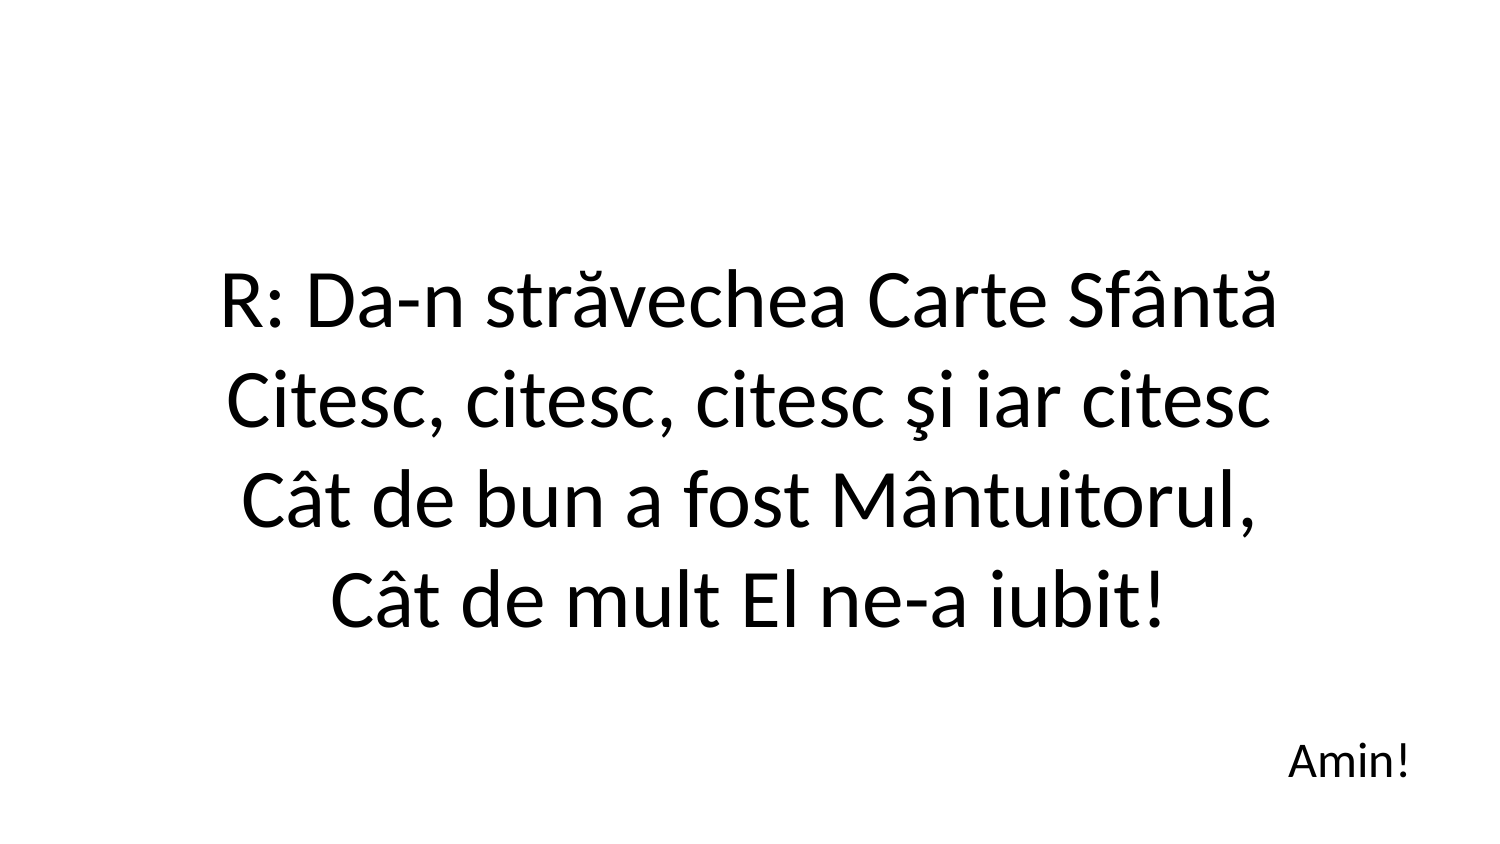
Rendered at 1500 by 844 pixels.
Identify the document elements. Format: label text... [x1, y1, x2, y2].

text_box Amin! [1273, 674, 1427, 795]
text_box R: Da-n străvechea Carte Sfântă Citesc, citesc, citesc şi iar citesc Cât de bun a fost Mântuitorul, Cât de mult El ne-a iubit! [204, 192, 1296, 652]
